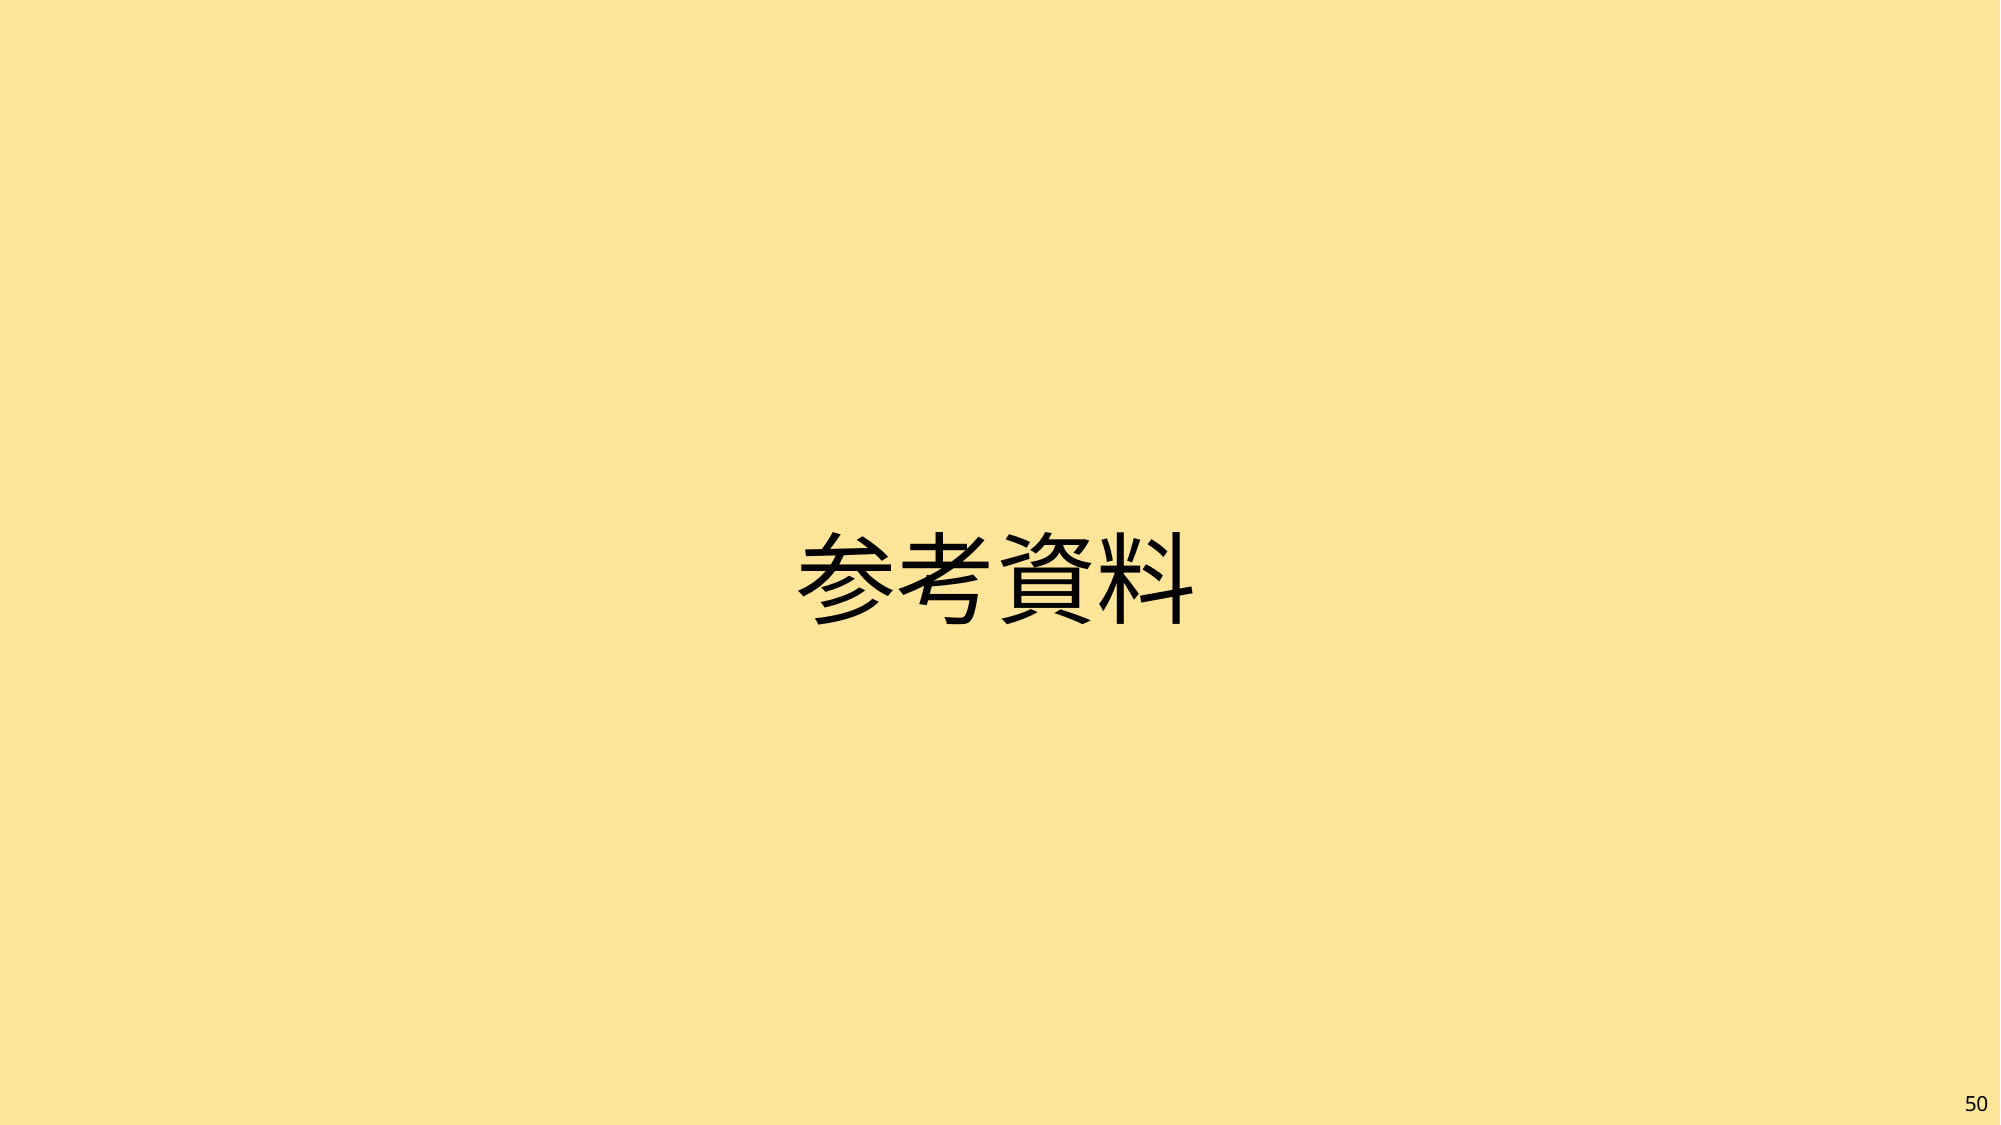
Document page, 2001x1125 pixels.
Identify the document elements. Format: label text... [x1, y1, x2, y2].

text_box 参考資料 [125, 298, 1867, 827]
